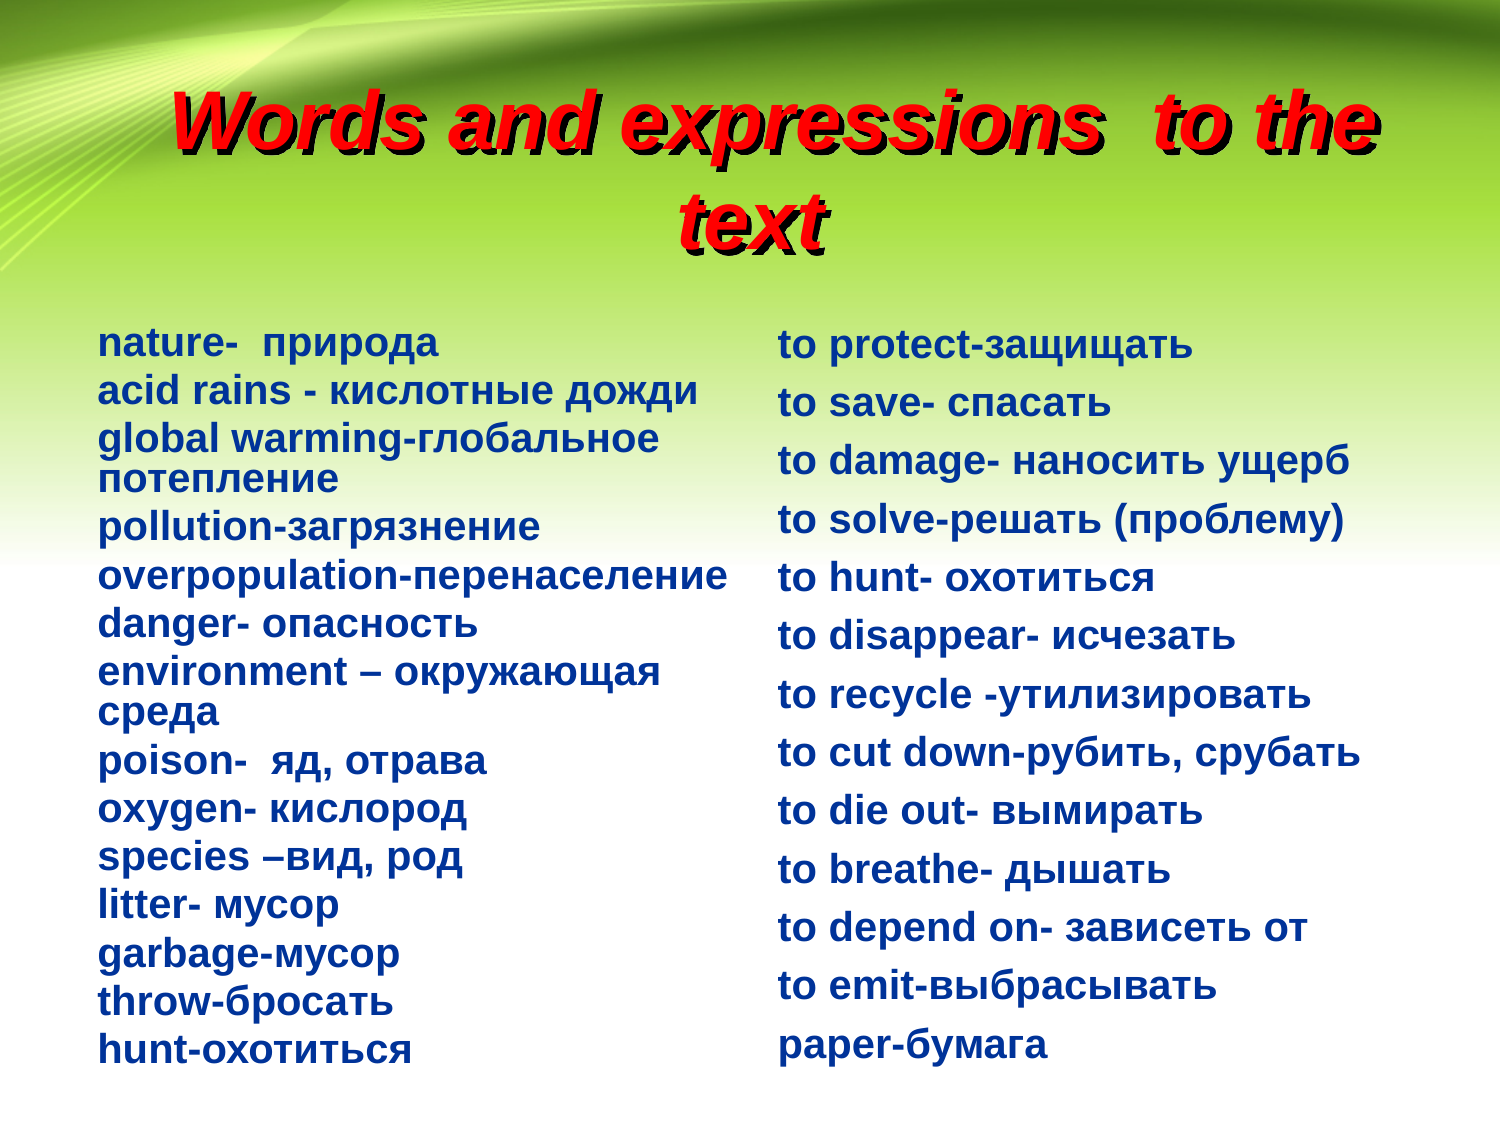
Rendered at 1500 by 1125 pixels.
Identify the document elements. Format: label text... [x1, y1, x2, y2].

picture [0, 0, 1500, 1125]
list nature- природа acid rains - кислотные дожди global warming-глобальное потепление pollution-загрязнение overpopulation-перенаселение danger- опасность environment – окружающая среда poison- яд, отрава oxygen- кислород species –вид, род litter- мусор garbage-мусор throw-бросать hunt-охотиться [81, 316, 751, 1102]
list to protect-защищать to save- спасать to damage- наносить ущерб to solve-решать (проблему) to hunt- охотиться to disappear- исчезать to recycle -утилизировать to cut down-рубить, срубать to die out- вымирать to breathe- дышать to depend on- зависеть от to emit-выбрасывать paper-бумага [762, 308, 1426, 1099]
title Words and expressions to the text [74, 30, 1426, 302]
